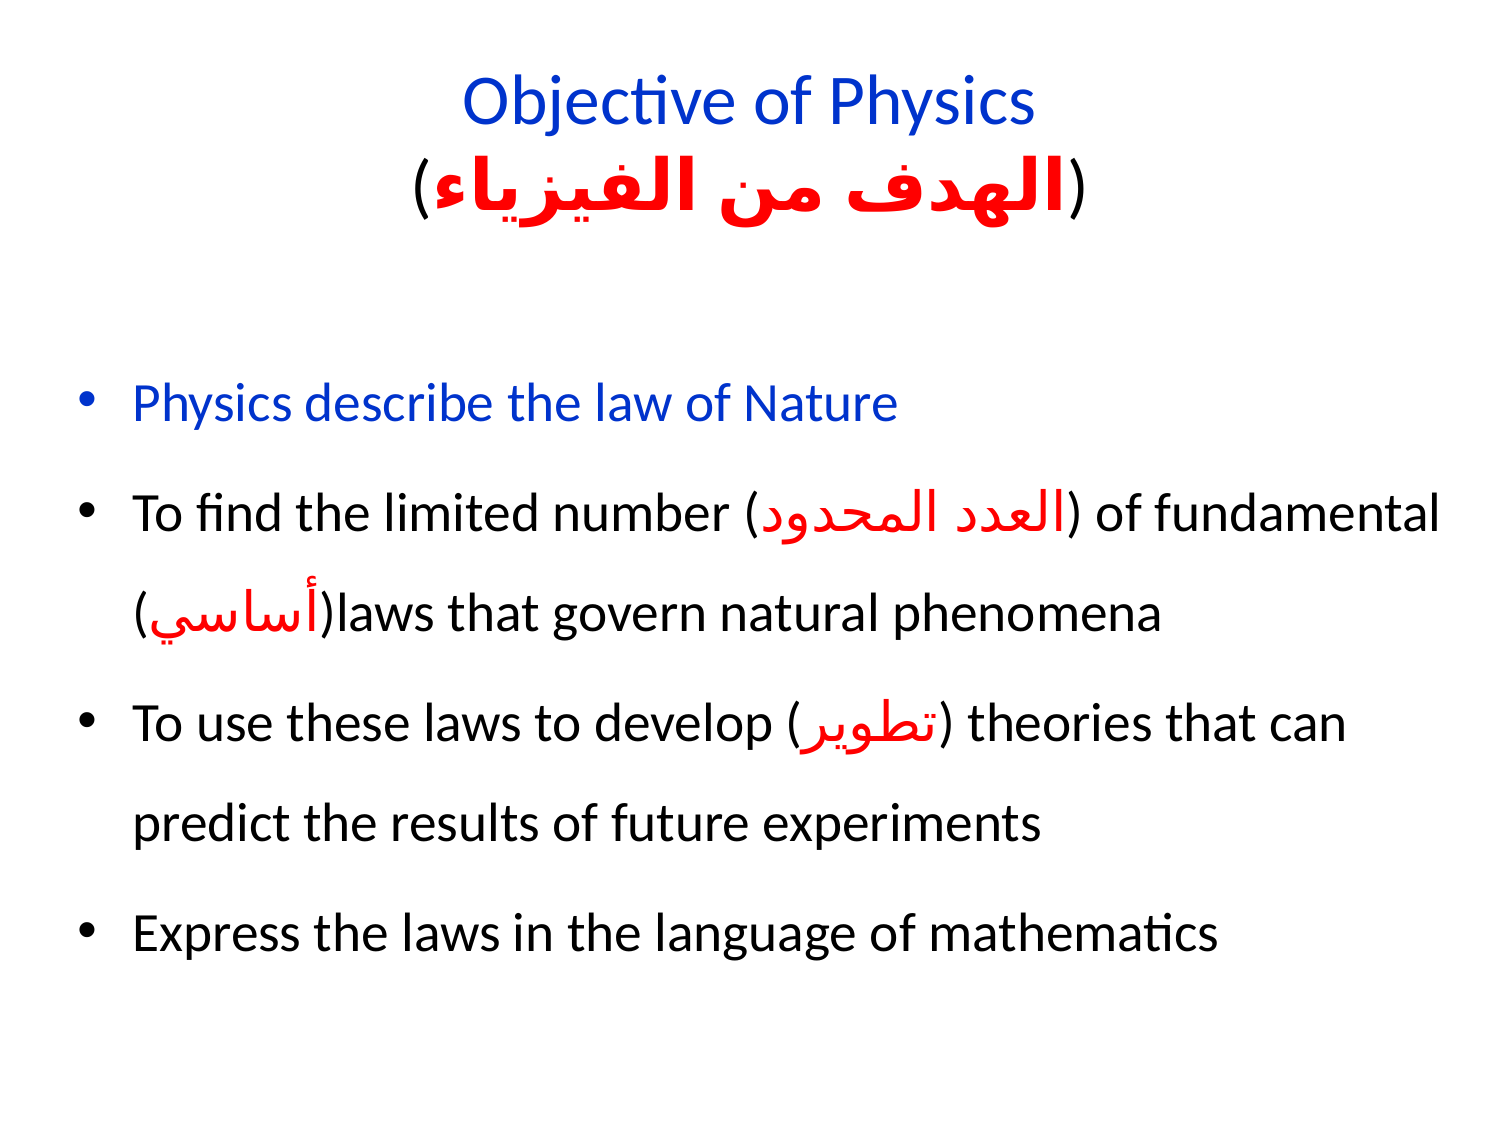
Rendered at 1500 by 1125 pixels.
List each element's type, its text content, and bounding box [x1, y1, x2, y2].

title Objective of Physics (الهدف من الفيزياء) [75, 45, 1425, 233]
list Physics describe the law of Nature To find the limited number (العدد المحدود) of fundamental (أساسي)laws that govern natural phenomena To use these laws to develop (تطوير) theories that can predict the results of future experiments Express the laws in the language of mathematics [62, 324, 1475, 1068]
